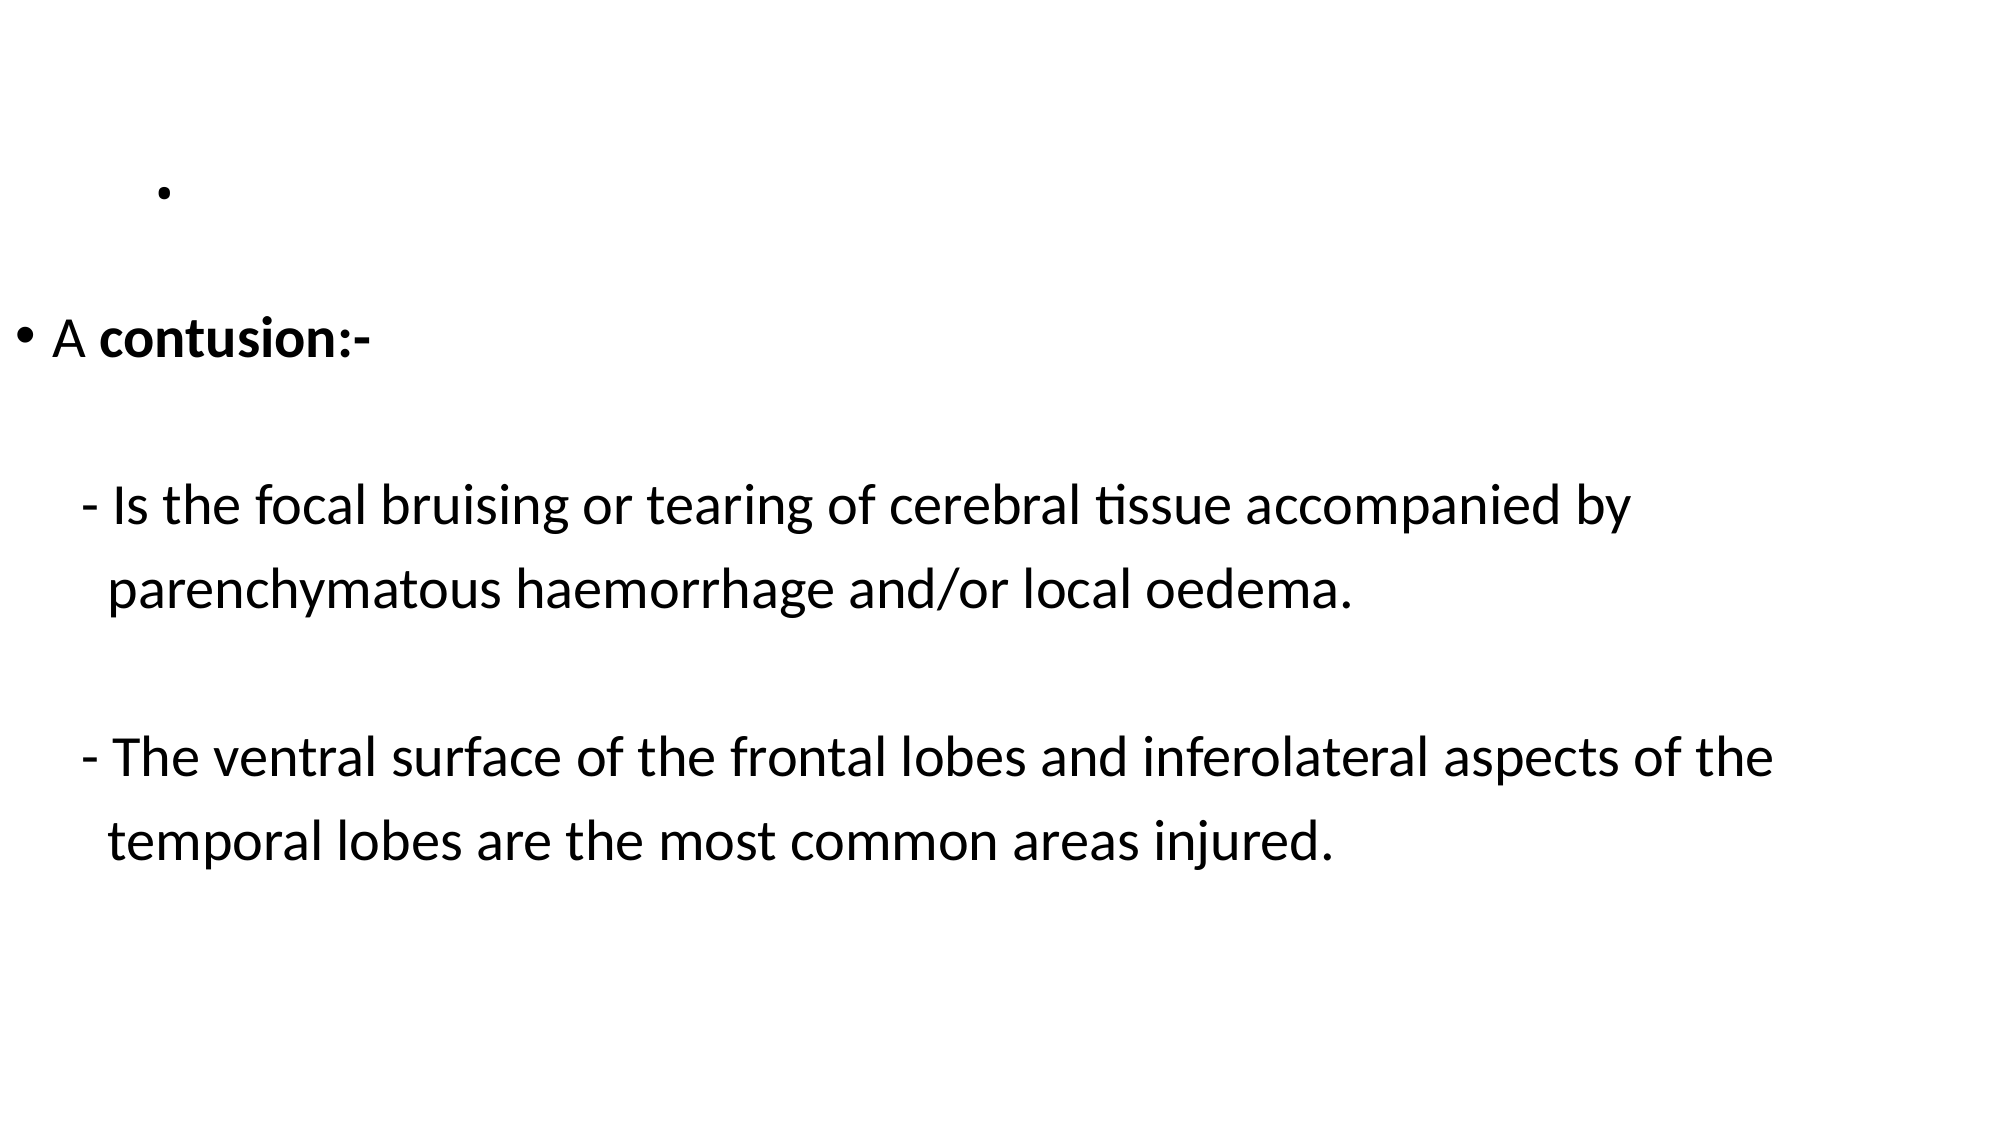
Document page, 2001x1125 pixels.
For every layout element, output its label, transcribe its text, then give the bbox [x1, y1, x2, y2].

list A contusion:- - Is the focal bruising or tearing of cerebral tissue accompanied by parenchymatous haemorrhage and/or local oedema. - The ventral surface of the frontal lobes and inferolateral aspects of the temporal lobes are the most common areas injured. [0, 299, 2000, 1125]
title . [137, 59, 1863, 278]
